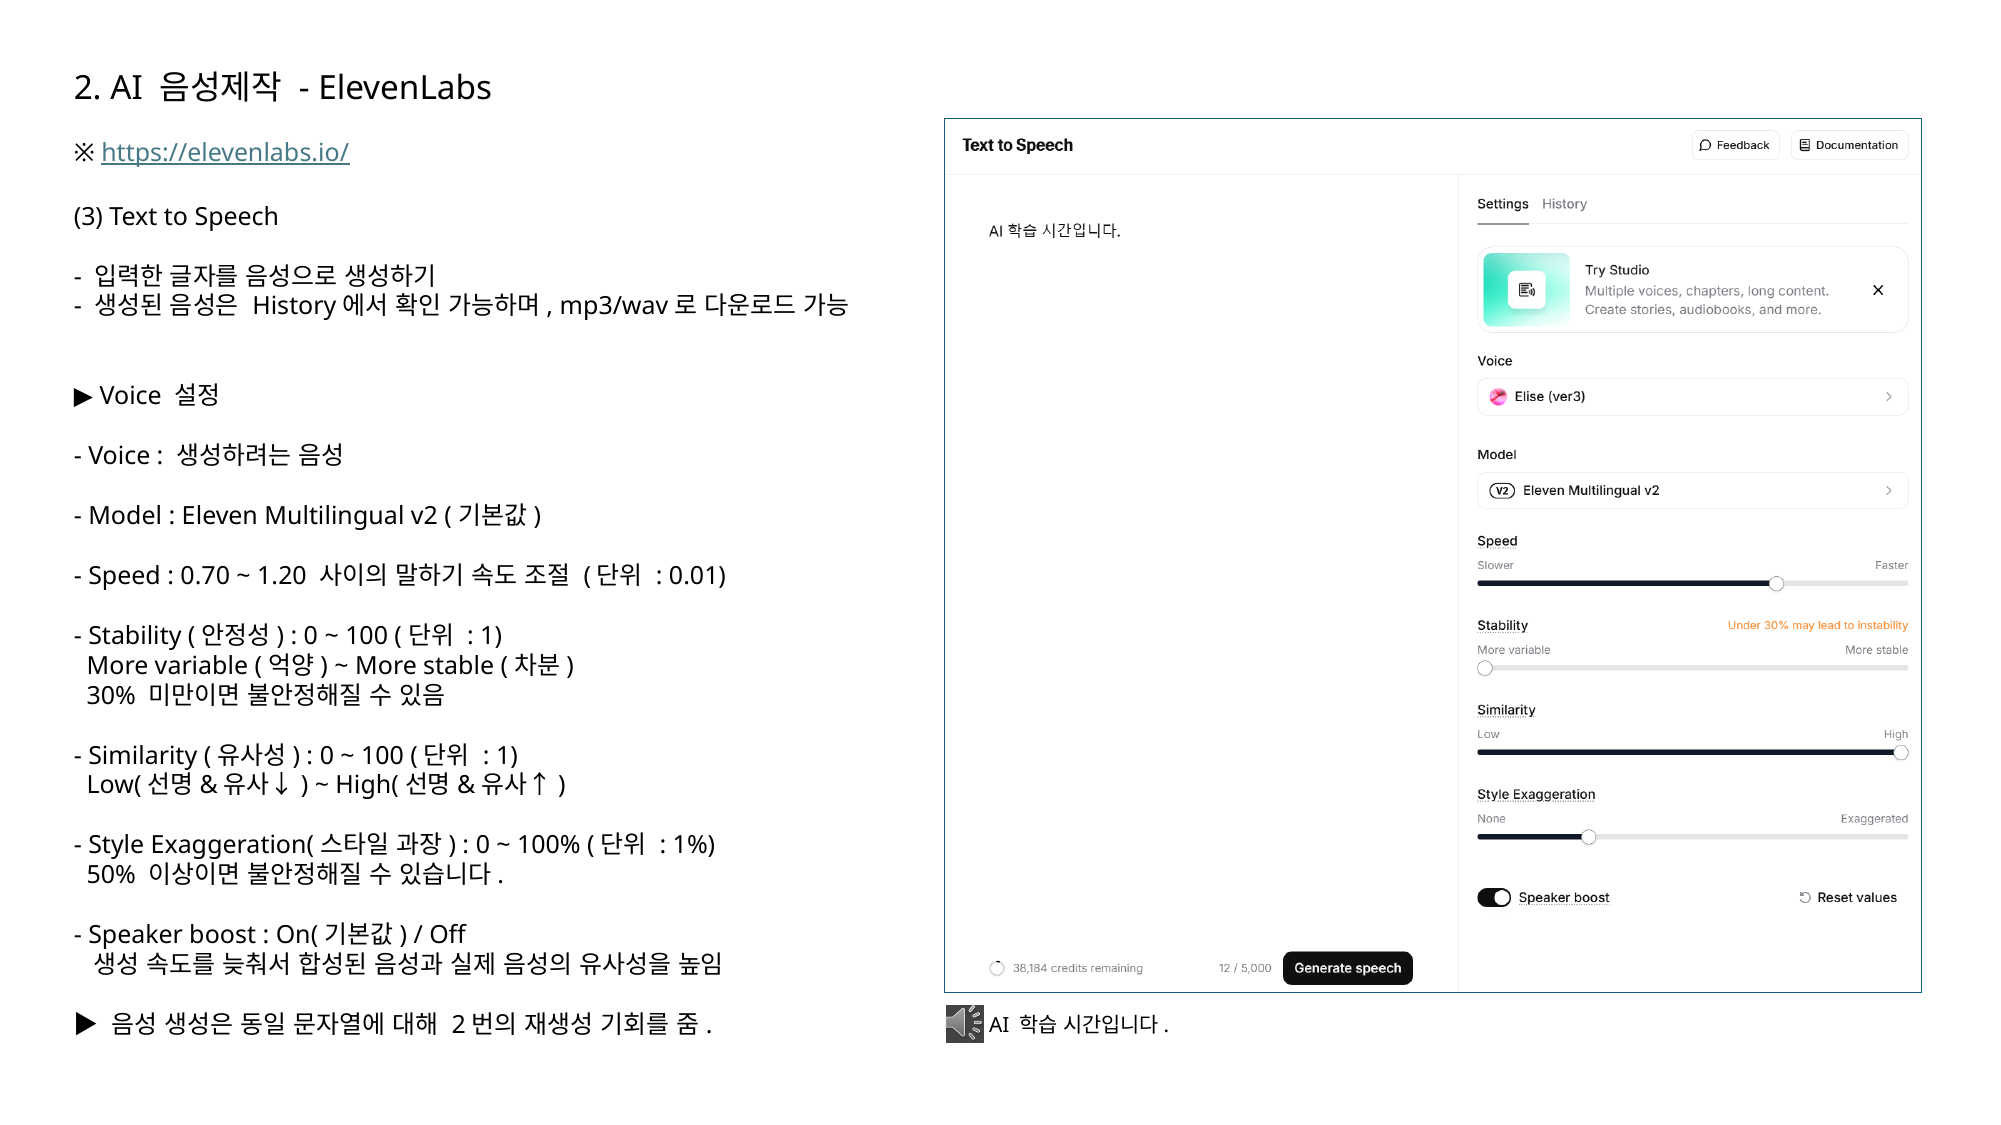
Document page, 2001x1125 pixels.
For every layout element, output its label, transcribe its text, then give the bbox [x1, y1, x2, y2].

picture [944, 117, 1923, 994]
text_box 2. AI 음성제작 - ElevenLabs ※ https://elevenlabs.io/ (3) Text to Speech - 입력한 글자를 음성으로 생성하기 - 생성된 음성은 History에서 확인 가능하며, mp3/wav로 다운로드 가능 ▶ Voice 설정 - Voice : 생성하려는 음성 - Model : Eleven Multilingual v2 (기본값) - Speed : 0.70 ~ 1.20 사이의 말하기 속도 조절 (단위 : 0.01) - Stability (안정성) : 0 ~ 100 (단위 : 1) More variable (억양) ~ More stable (차분) 30% 미만이면 불안정해질 수 있음 - Similarity (유사성) : 0 ~ 100 (단위 : 1) Low(선명&유사↓) ~ High(선명&유사↑) - Style Exaggeration(스타일 과장) : 0 ~ 100% (단위 : 1%) 50% 이상이면 불안정해질 수 있습니다. - Speaker boost : On(기본값) / Off 생성 속도를 늦춰서 합성된 음성과 실제 음성의 유사성을 높임 ▶ 음성 생성은 동일 문자열에 대해 2번의 재생성 기회를 줌. [58, 58, 1920, 1046]
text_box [944, 1003, 1237, 1045]
